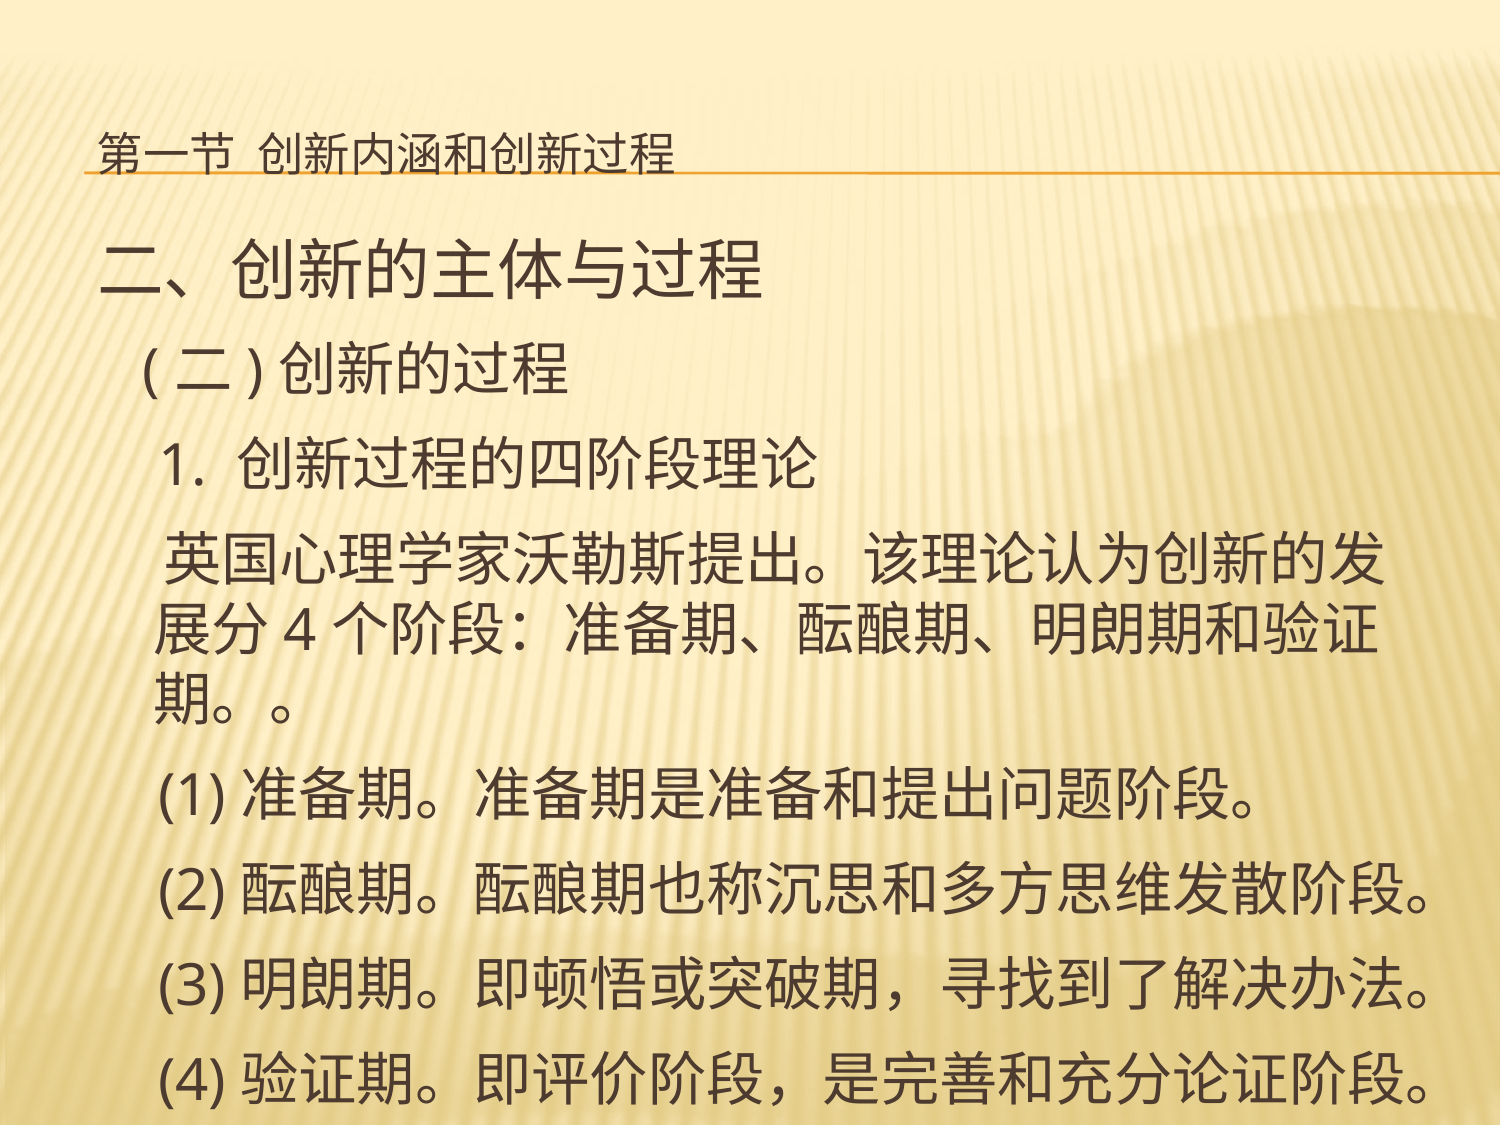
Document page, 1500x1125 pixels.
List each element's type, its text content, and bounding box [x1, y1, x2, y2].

list 二、创新的主体与过程 (二)创新的过程 1. 创新过程的四阶段理论 英国心理学家沃勒斯提出。该理论认为创新的发展分4个阶段：准备期、酝酿期、明朗期和验证期。。 (1)准备期。准备期是准备和提出问题阶段。 (2)酝酿期。酝酿期也称沉思和多方思维发散阶段。 (3)明朗期。即顿悟或突破期，寻找到了解决办法。 (4)验证期。即评价阶段，是完善和充分论证阶段。 [81, 219, 1433, 1060]
title 第一节 创新内涵和创新过程 [82, 117, 1432, 219]
